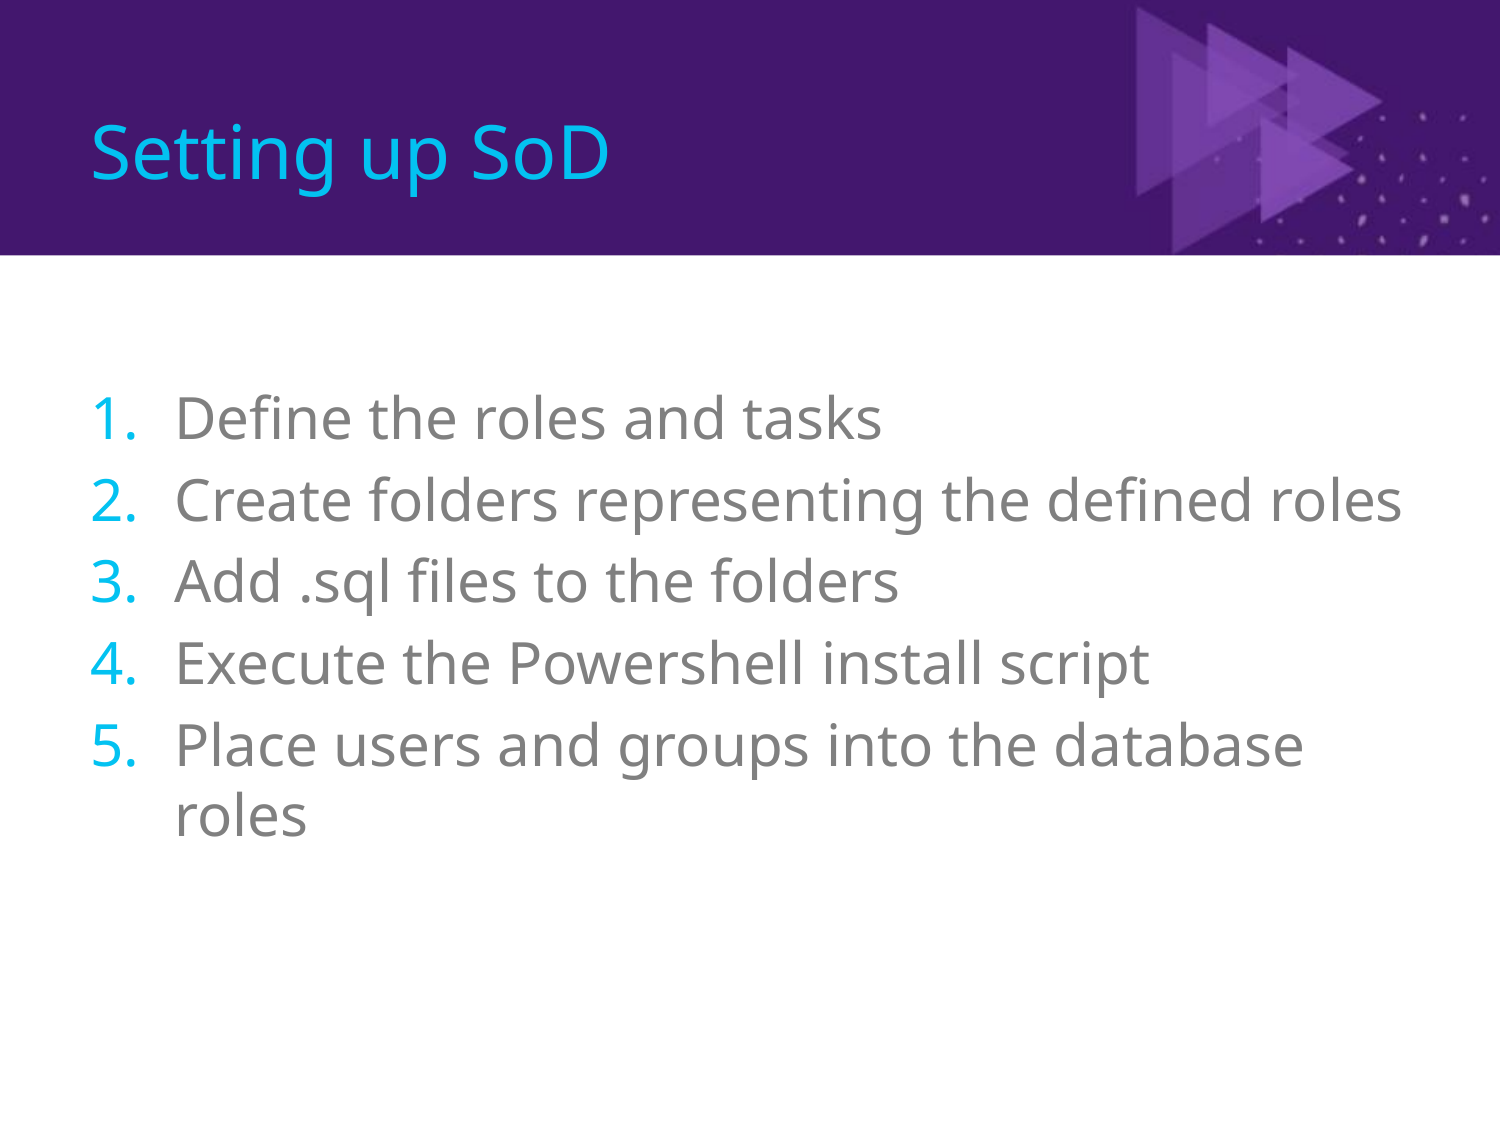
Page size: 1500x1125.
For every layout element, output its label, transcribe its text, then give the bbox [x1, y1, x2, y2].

title Setting up SoD [75, 56, 1425, 244]
list Define the roles and tasks Create folders representing the defined roles Add .sql files to the folders Execute the Powershell install script Place users and groups into the database roles [75, 373, 1425, 1005]
picture [0, 0, 1500, 255]
